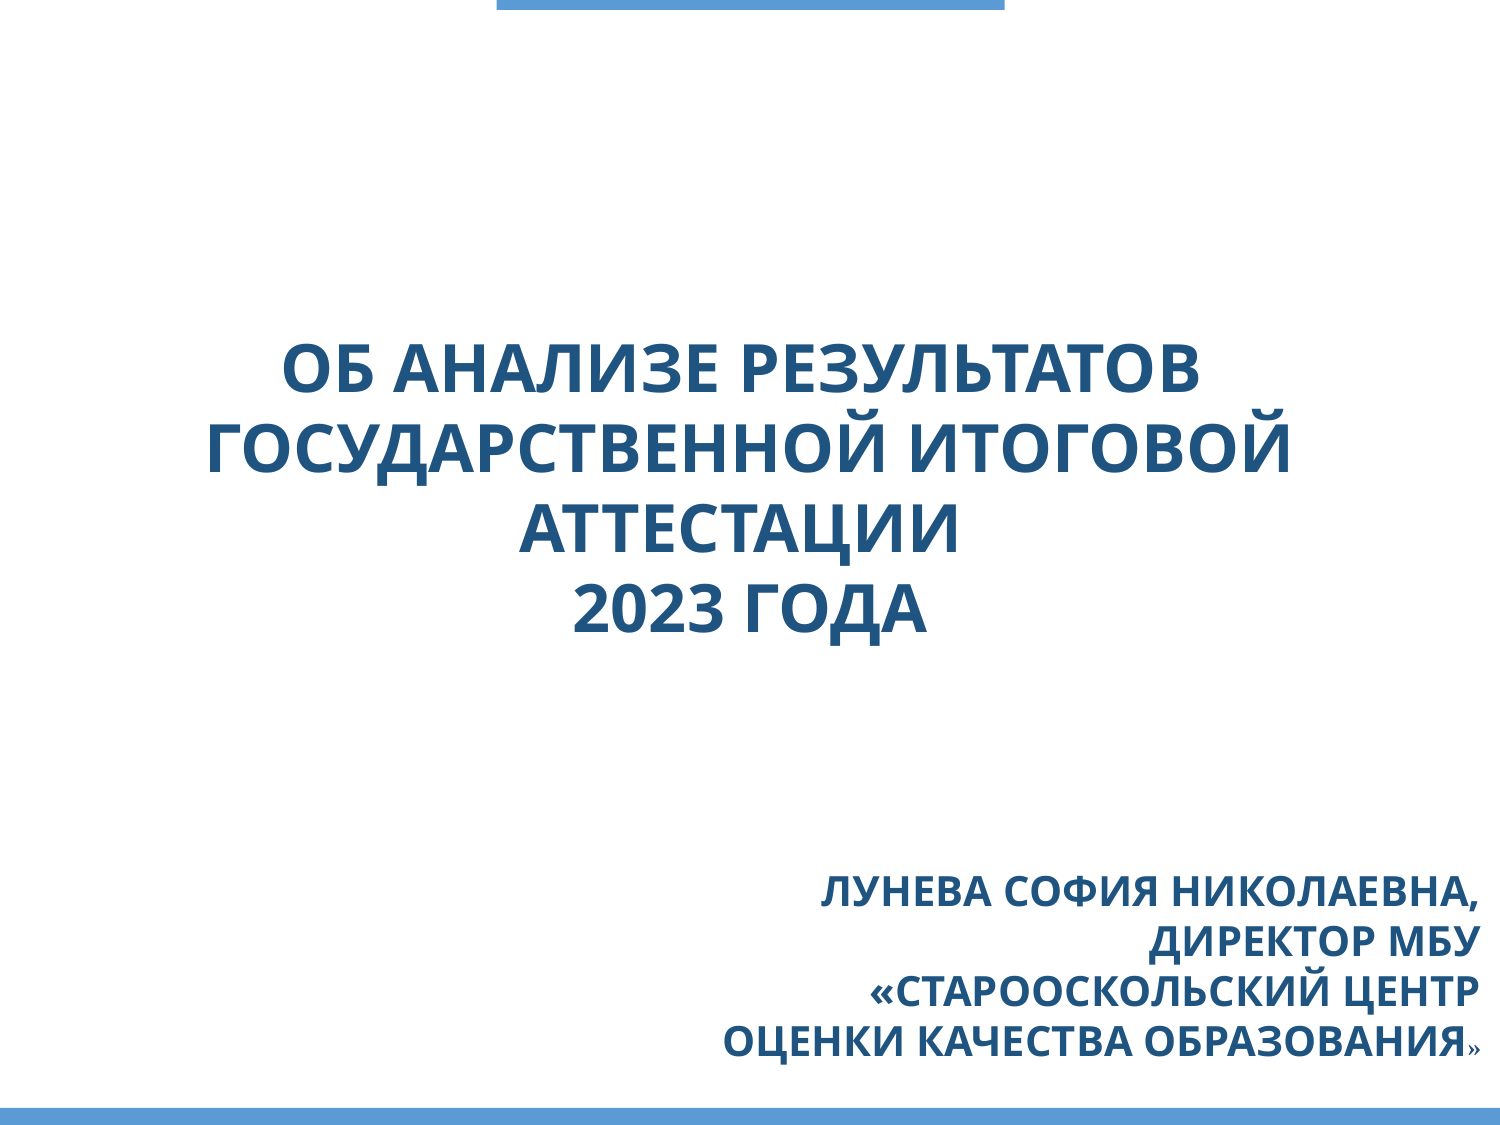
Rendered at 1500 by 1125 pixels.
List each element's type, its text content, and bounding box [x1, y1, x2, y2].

text_box ЛУНЕВА СОФИЯ НИКОЛАЕВНА, ДИРЕКТОР МБУ «СТАРООСКОЛЬСКИЙ ЦЕНТР ОЦЕНКИ КАЧЕСТВА ОБРАЗОВАНИЯ» [706, 857, 1496, 1073]
text_box ОБ АНАЛИЗЕ РЕЗУЛЬТАТОВ ГОСУДАРСТВЕННОЙ ИТОГОВОЙ АТТЕСТАЦИИ 2023 ГОДА [4, 349, 1496, 622]
